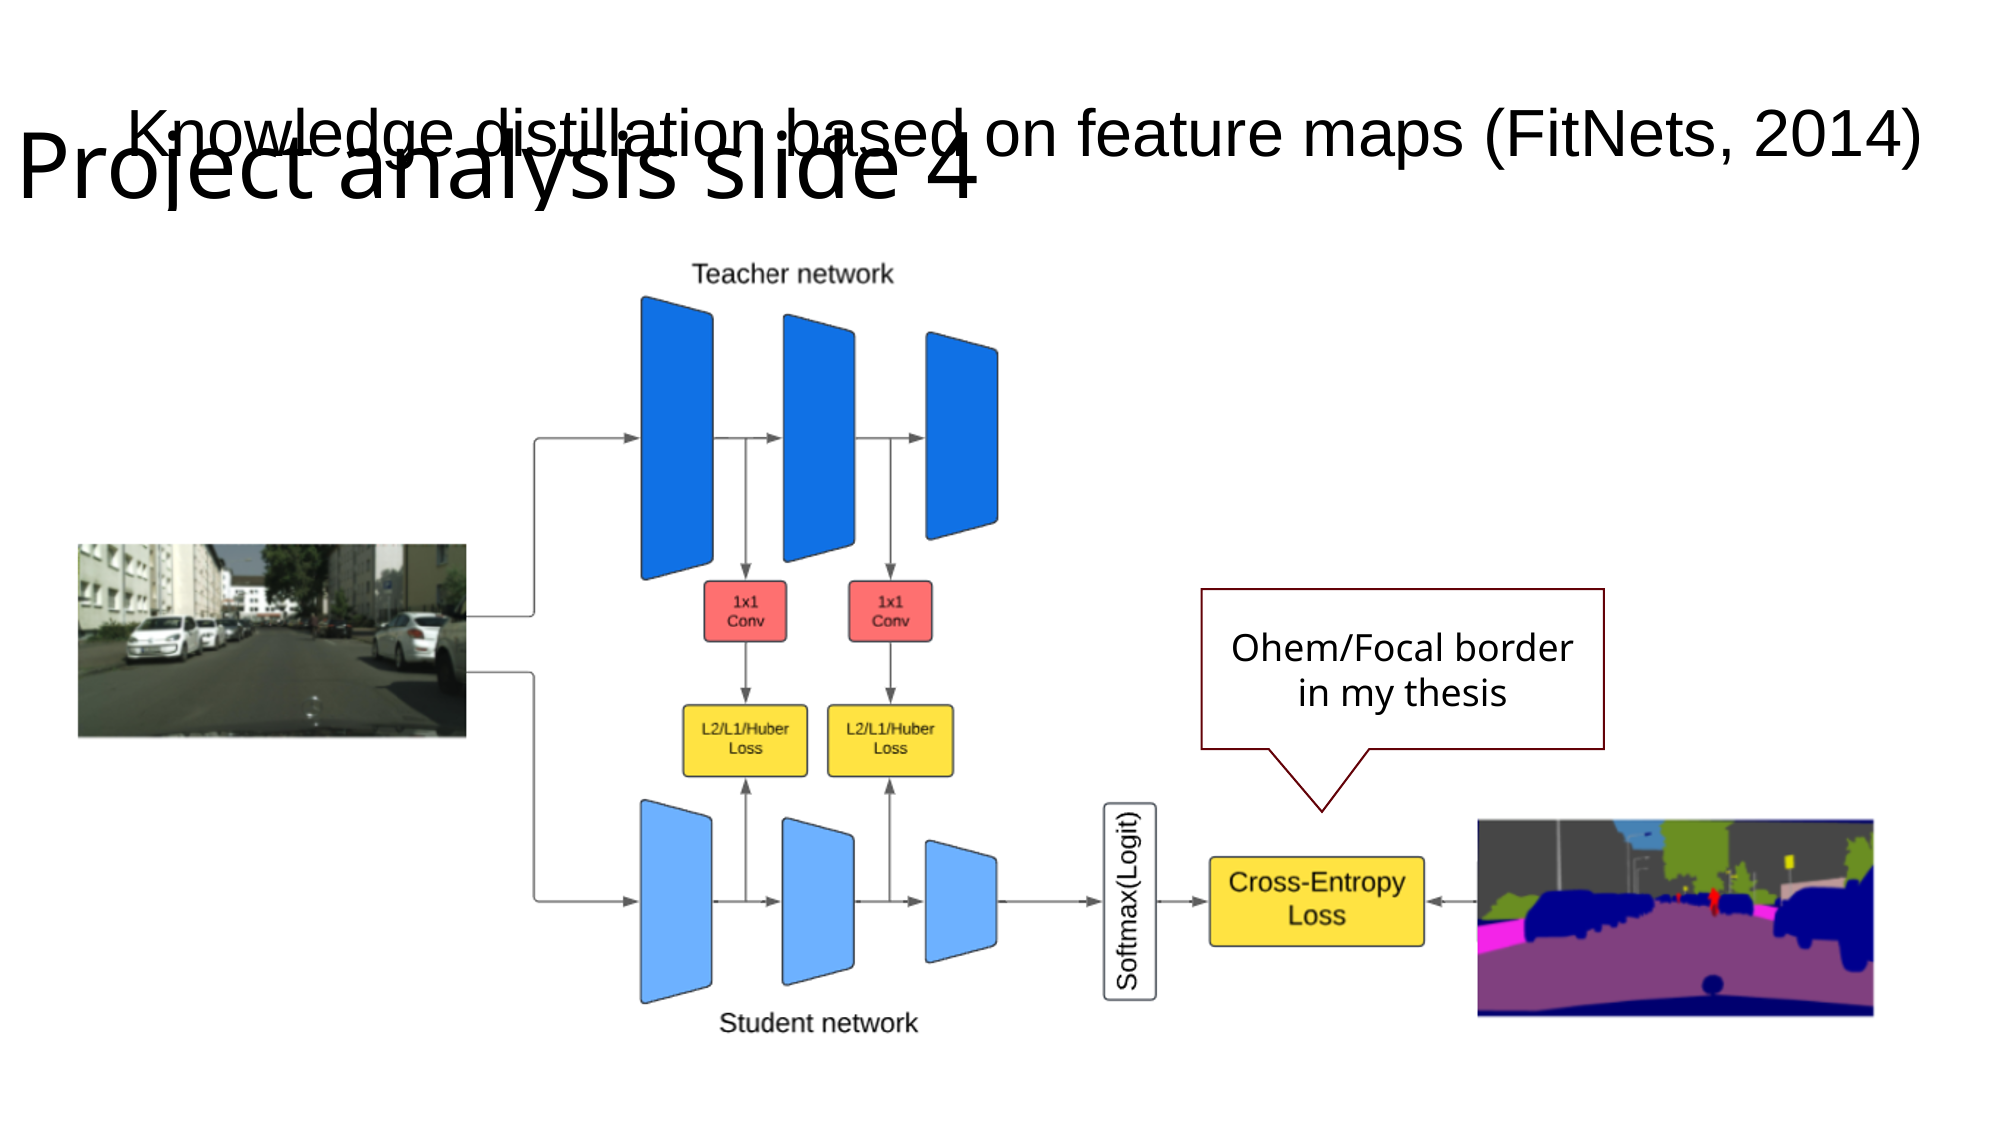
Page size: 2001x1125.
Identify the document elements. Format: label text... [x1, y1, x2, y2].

text_box Knowledge distillation based on feature maps (FitNets, 2014) [111, 82, 1949, 177]
title Project analysis slide 4 [0, 59, 1725, 278]
picture [27, 211, 1880, 1043]
